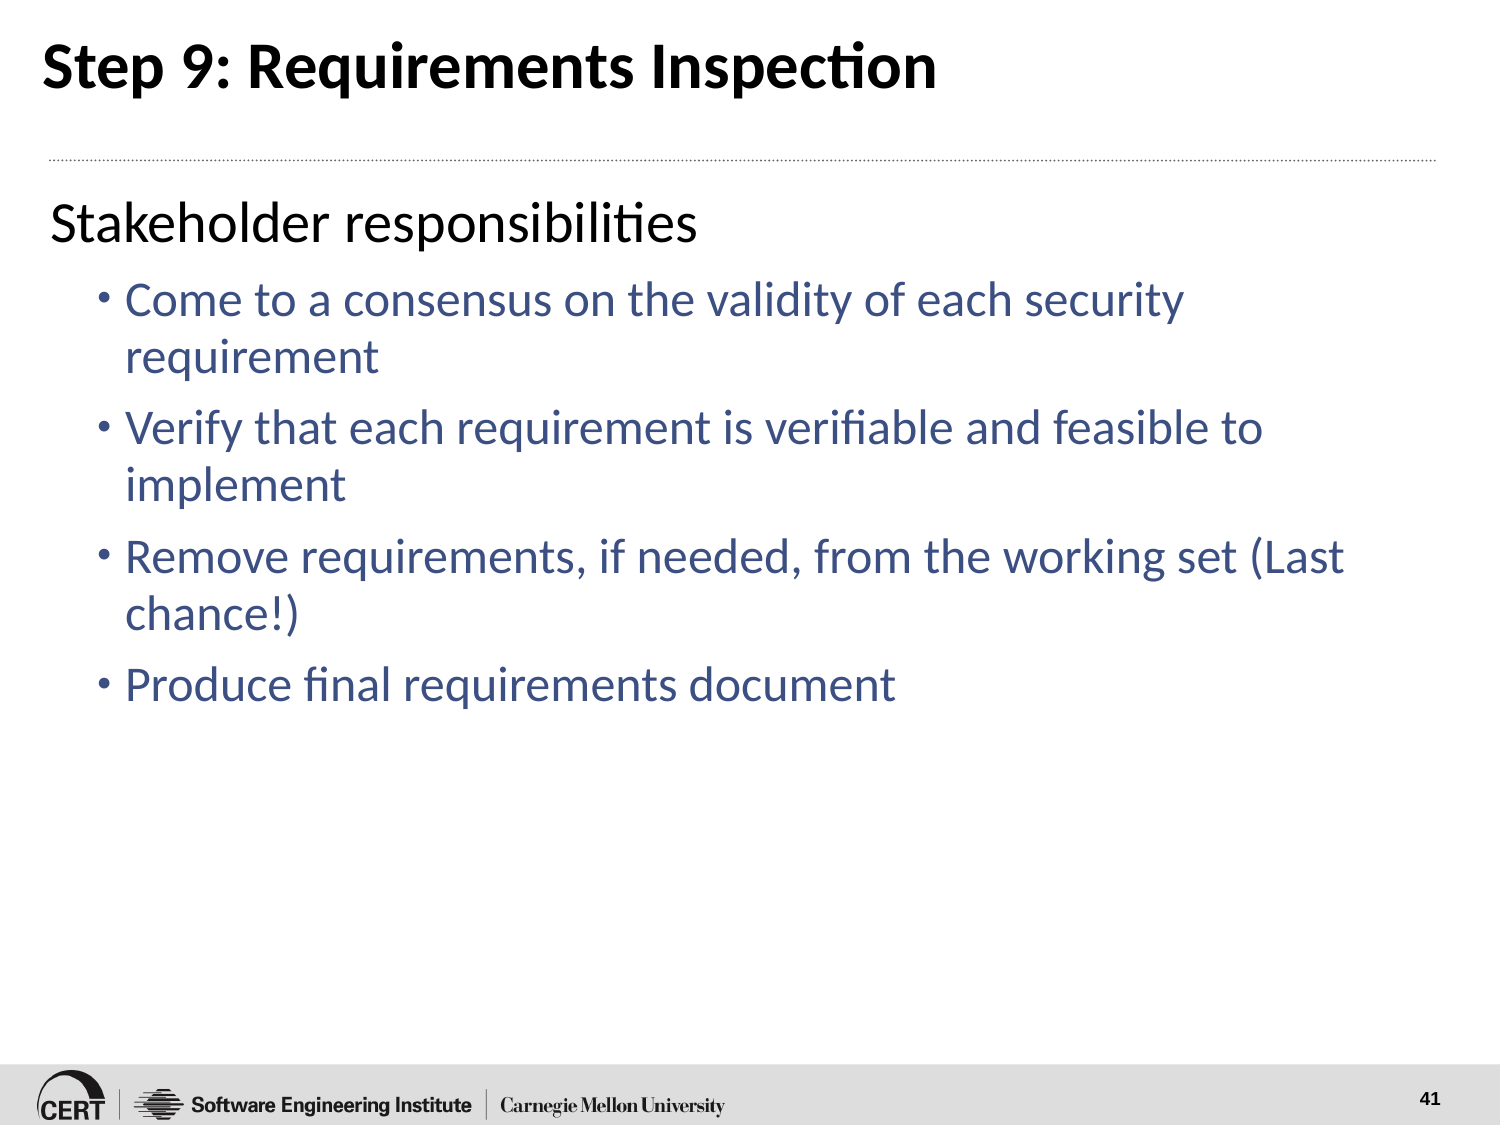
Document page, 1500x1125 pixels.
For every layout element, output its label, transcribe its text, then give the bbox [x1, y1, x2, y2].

title Step 9: Requirements Inspection [42, 37, 1434, 155]
picture [37, 1069, 725, 1122]
list Stakeholder responsibilities Come to a consensus on the validity of each security requirement Verify that each requirement is verifiable and feasible to implement Remove requirements, if needed, from the working set (Last chance!) Produce final requirements document [49, 187, 1438, 1001]
